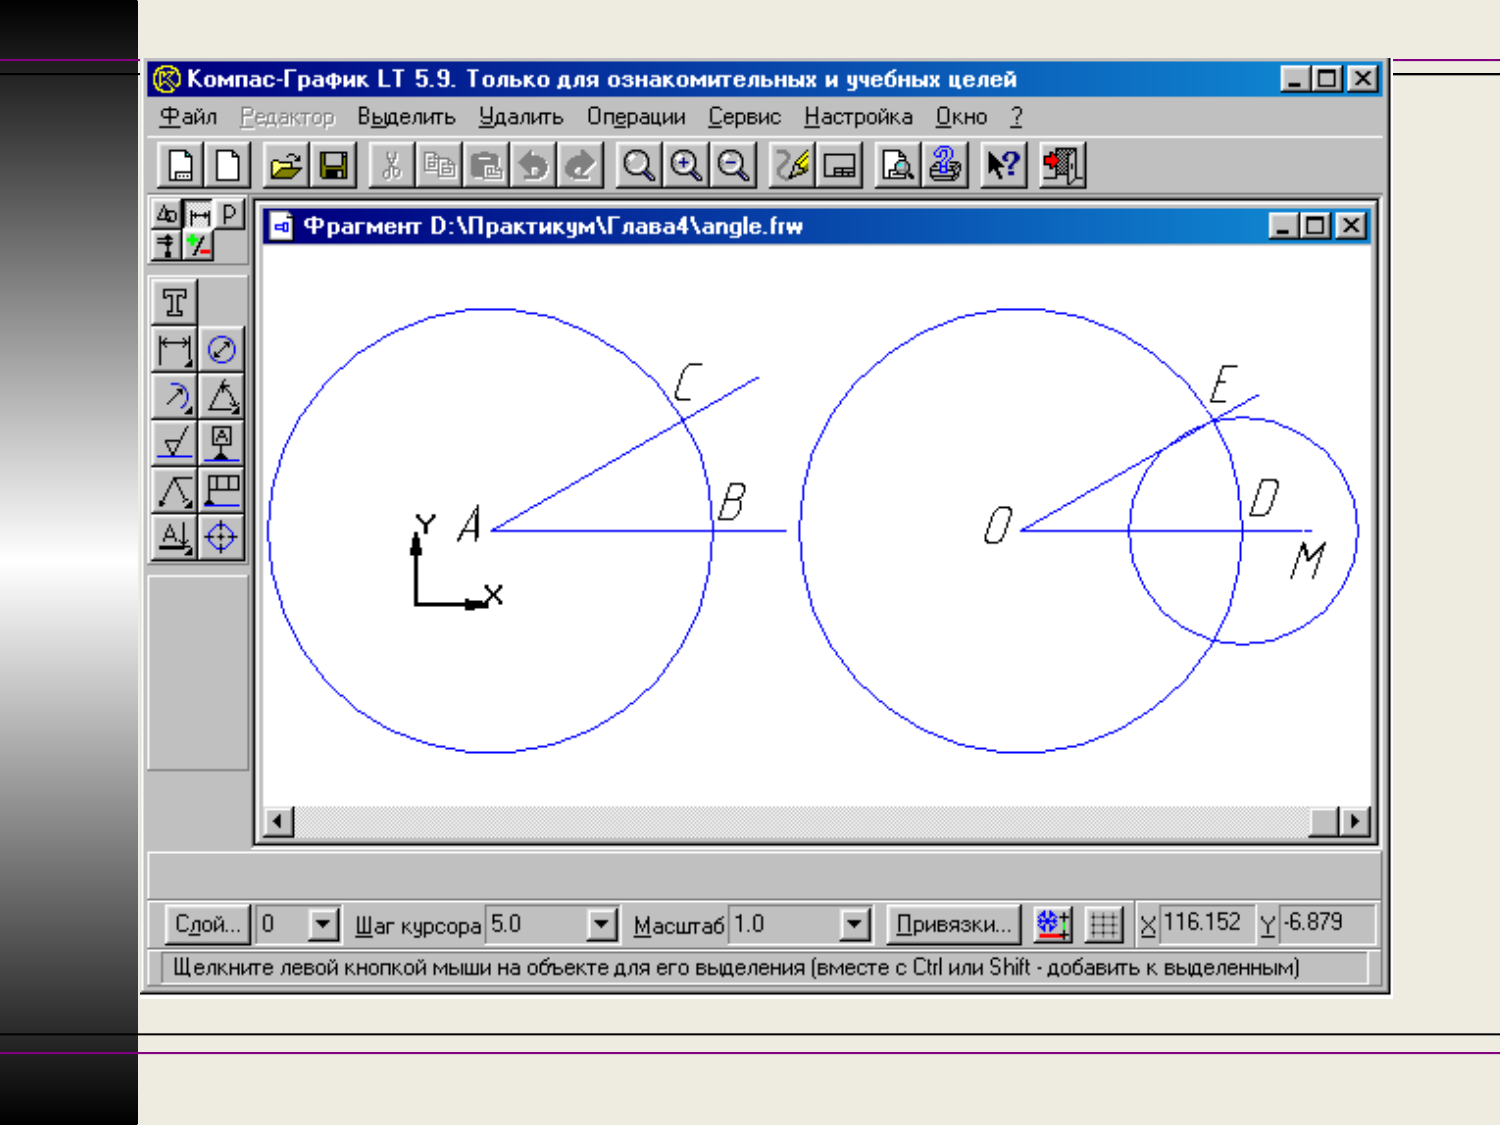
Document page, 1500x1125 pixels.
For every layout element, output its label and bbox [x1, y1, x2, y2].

picture [140, 58, 1393, 999]
